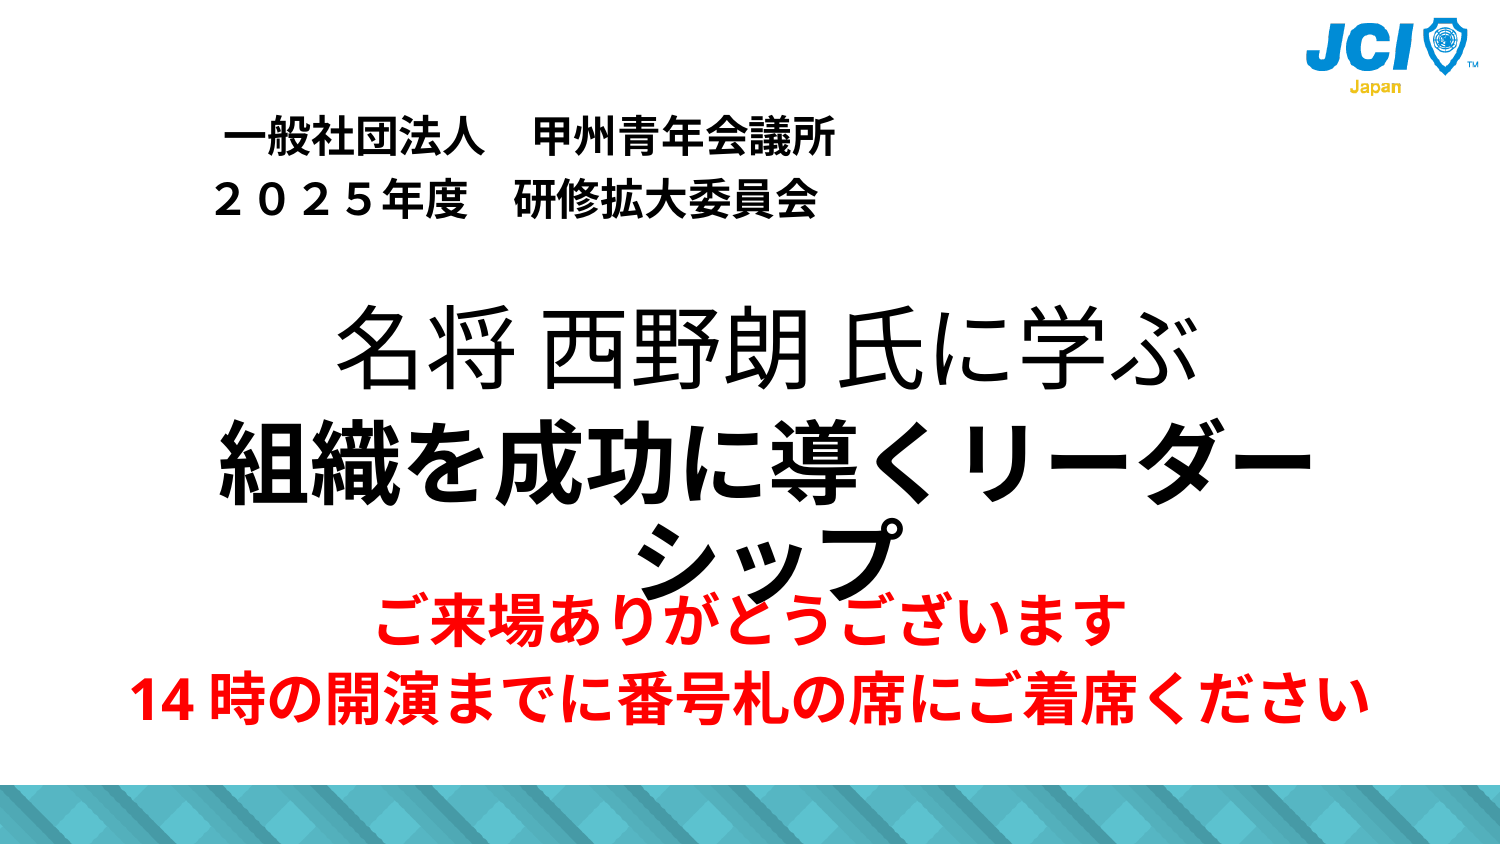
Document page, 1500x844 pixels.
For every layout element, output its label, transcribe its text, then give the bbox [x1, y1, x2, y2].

list 一般社団法人 甲州青年会議所 ２０２５年度 研修拡大委員会 名将 西野朗 氏に学ぶ 組織を成功に導くリーダーシップ [121, 38, 1415, 653]
text_box ご来場ありがとうございます 14時の開演までに番号札の席にご着席ください [103, 523, 1397, 844]
picture [0, 0, 1500, 844]
